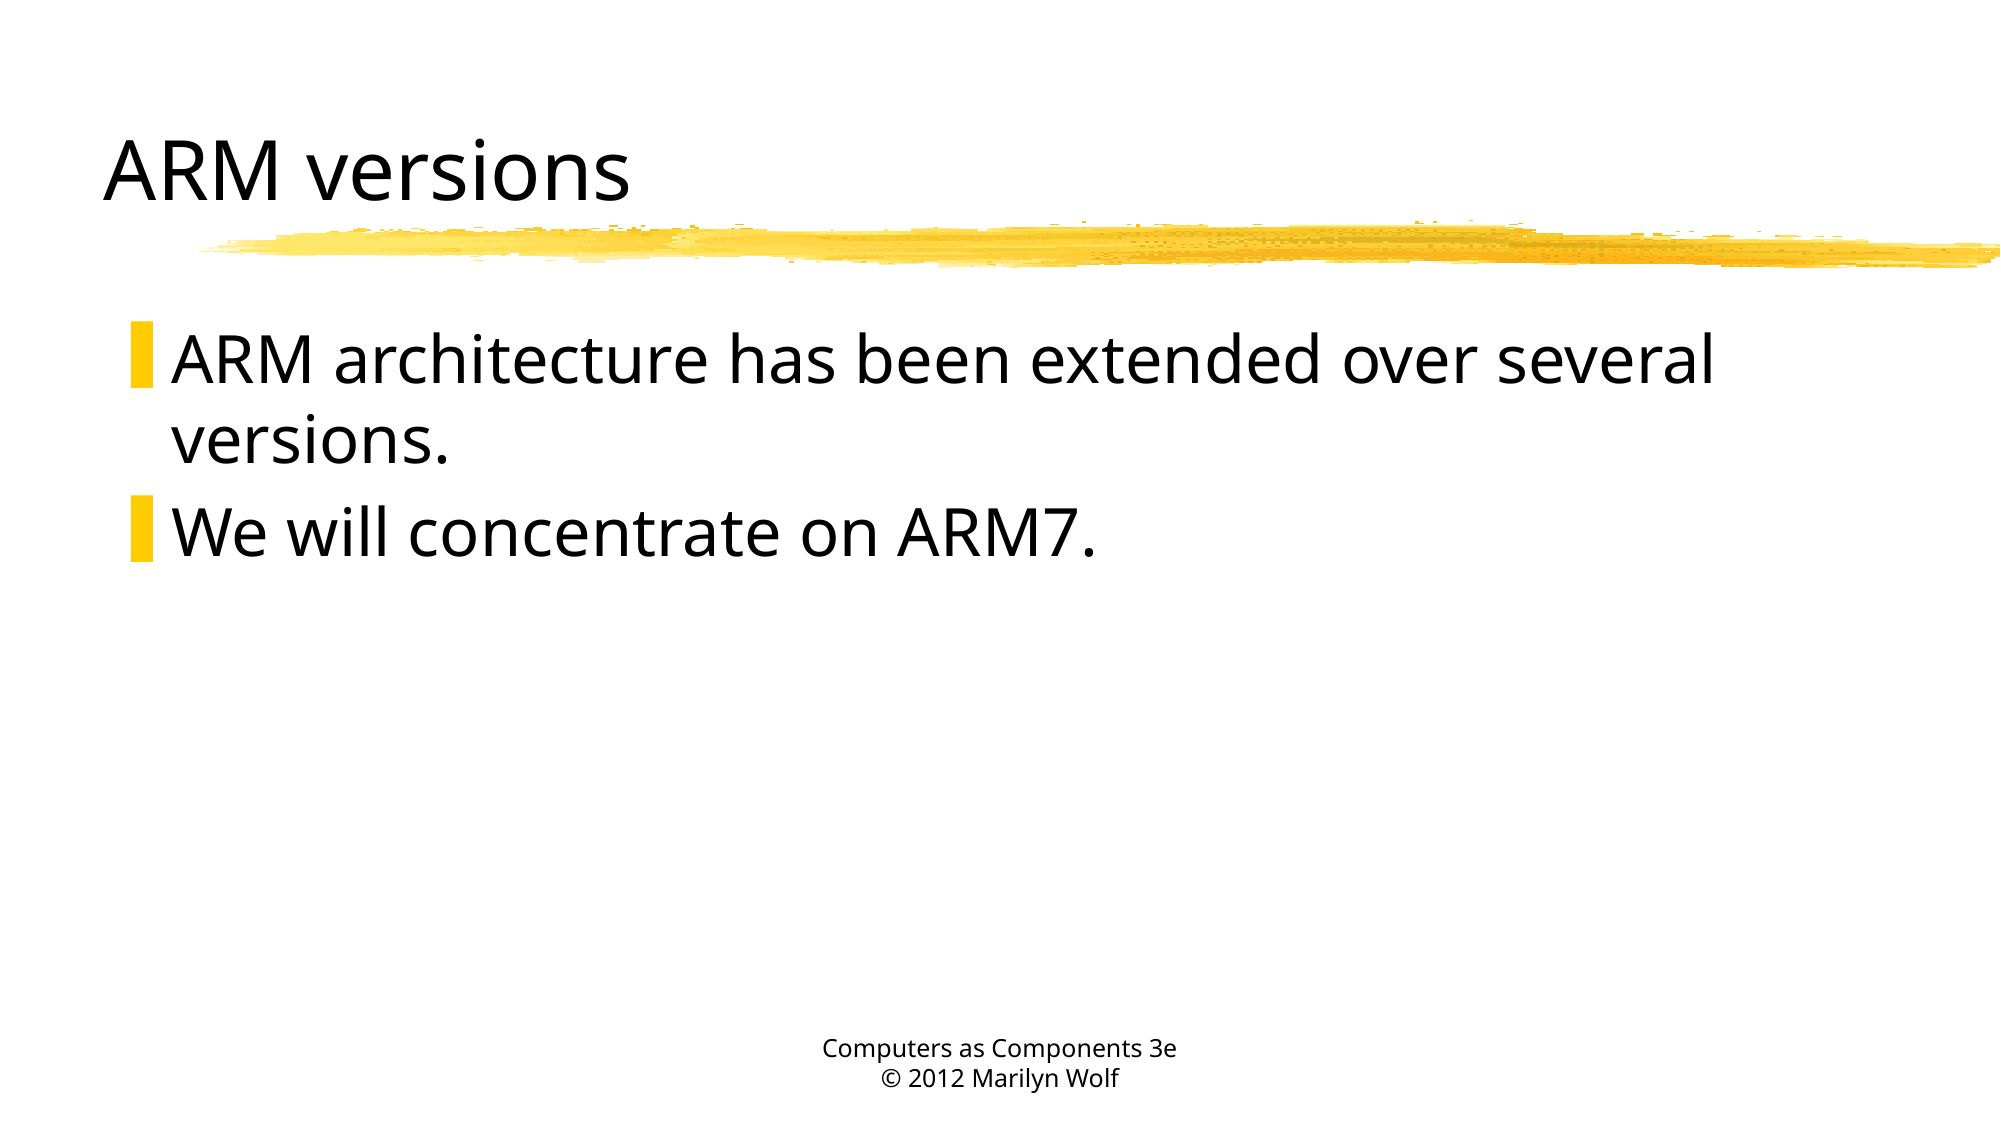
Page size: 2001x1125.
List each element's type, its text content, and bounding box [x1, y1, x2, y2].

title ARM versions [88, 37, 1790, 226]
list ARM architecture has been extended over several versions. We will concentrate on ARM7. [99, 309, 1890, 994]
picture [200, 215, 2000, 279]
